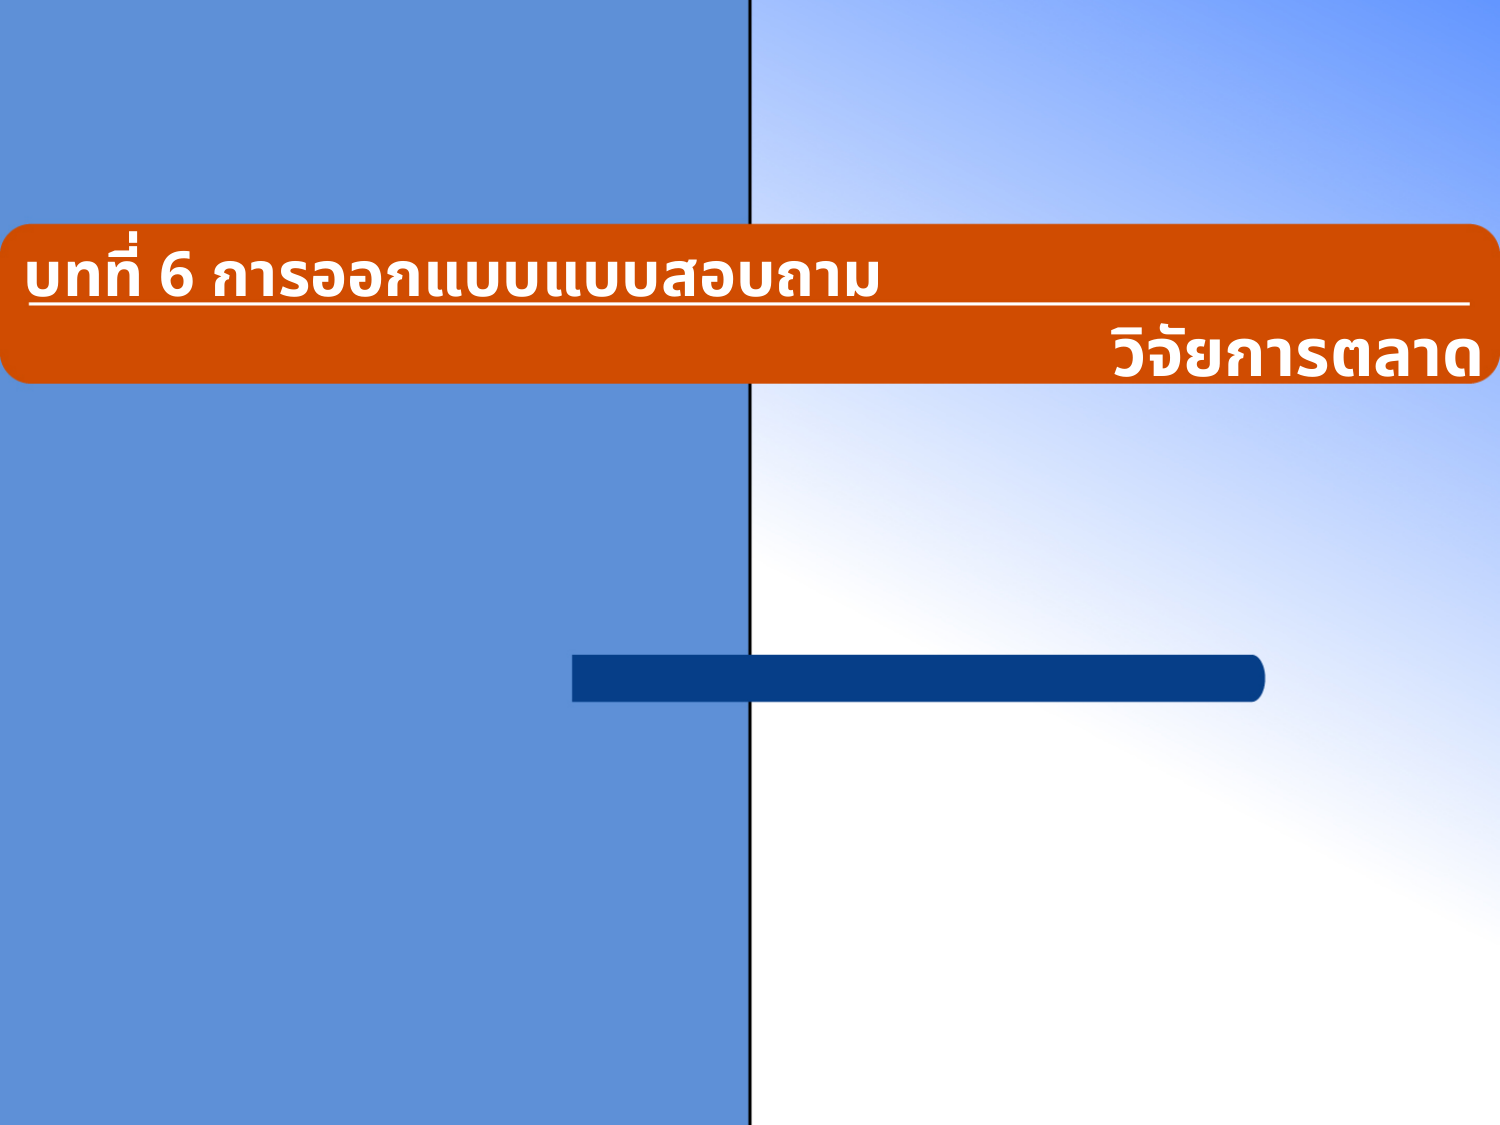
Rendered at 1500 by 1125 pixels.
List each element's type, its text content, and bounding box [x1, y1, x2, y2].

picture [0, 0, 1500, 1125]
text_box บทที่ 6 การออกแบบแบบสอบถาม [23, 227, 1477, 317]
text_box วิจัยการตลาด [47, 302, 1500, 398]
